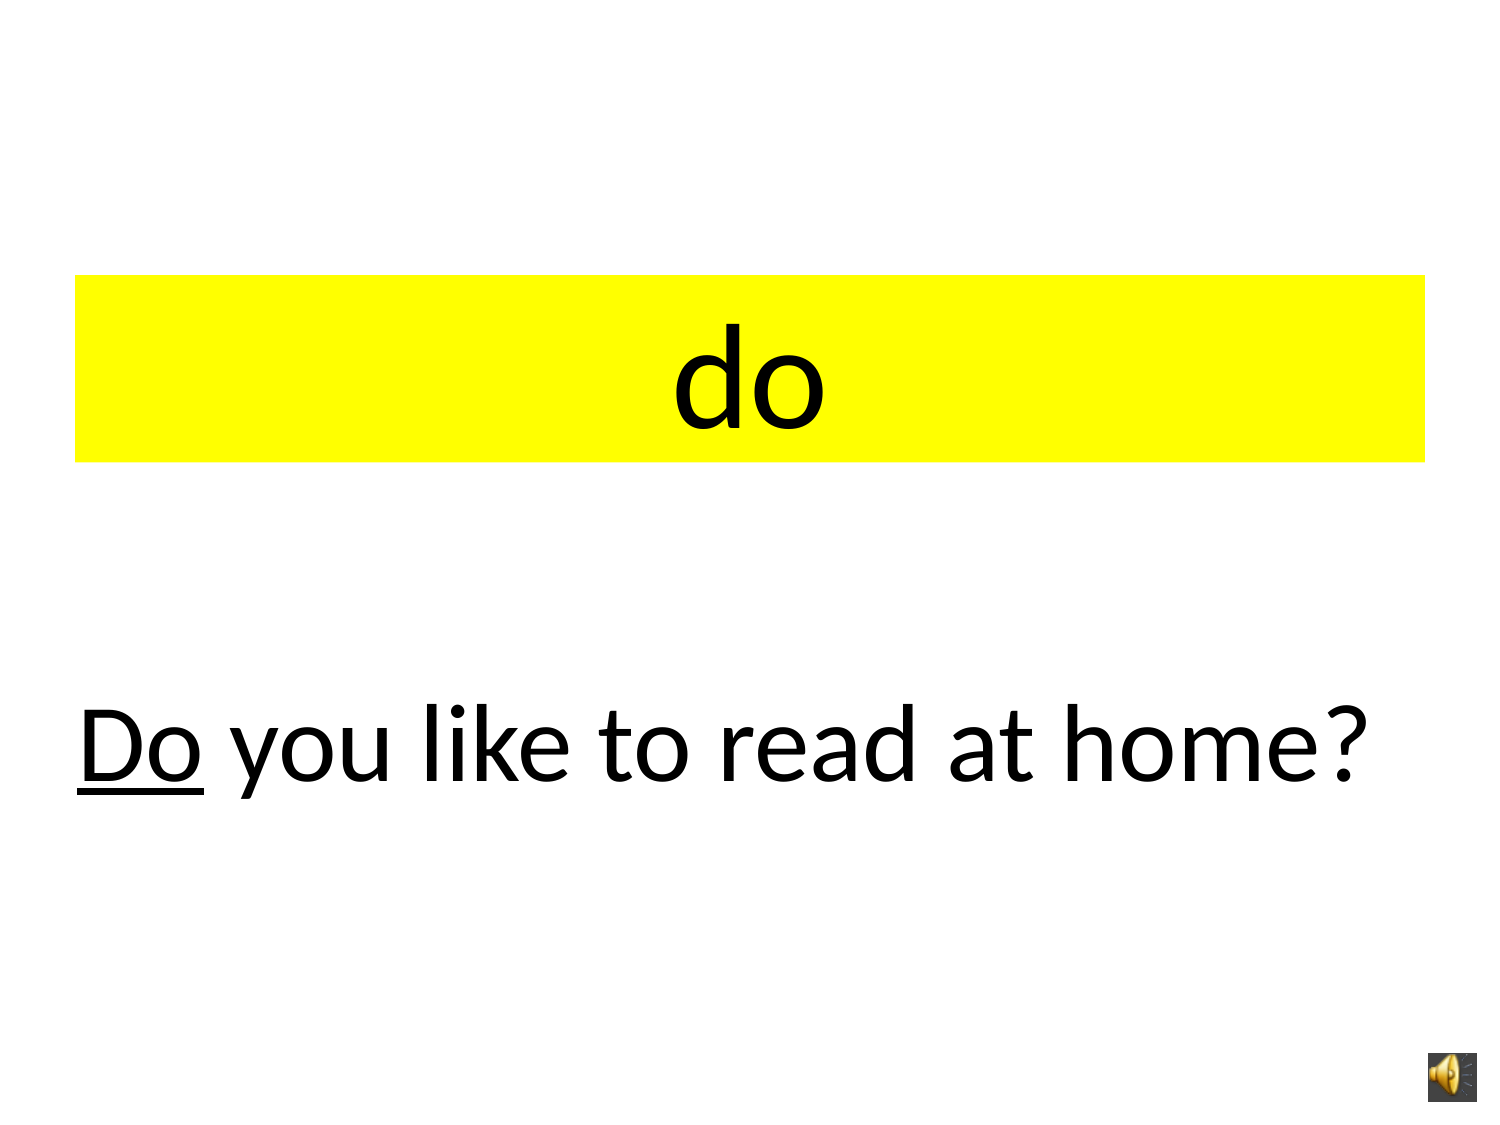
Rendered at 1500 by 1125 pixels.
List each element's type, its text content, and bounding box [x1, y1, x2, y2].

list Do you like to read at home? [62, 662, 1413, 938]
title do [75, 275, 1425, 463]
picture [1427, 1052, 1478, 1103]
